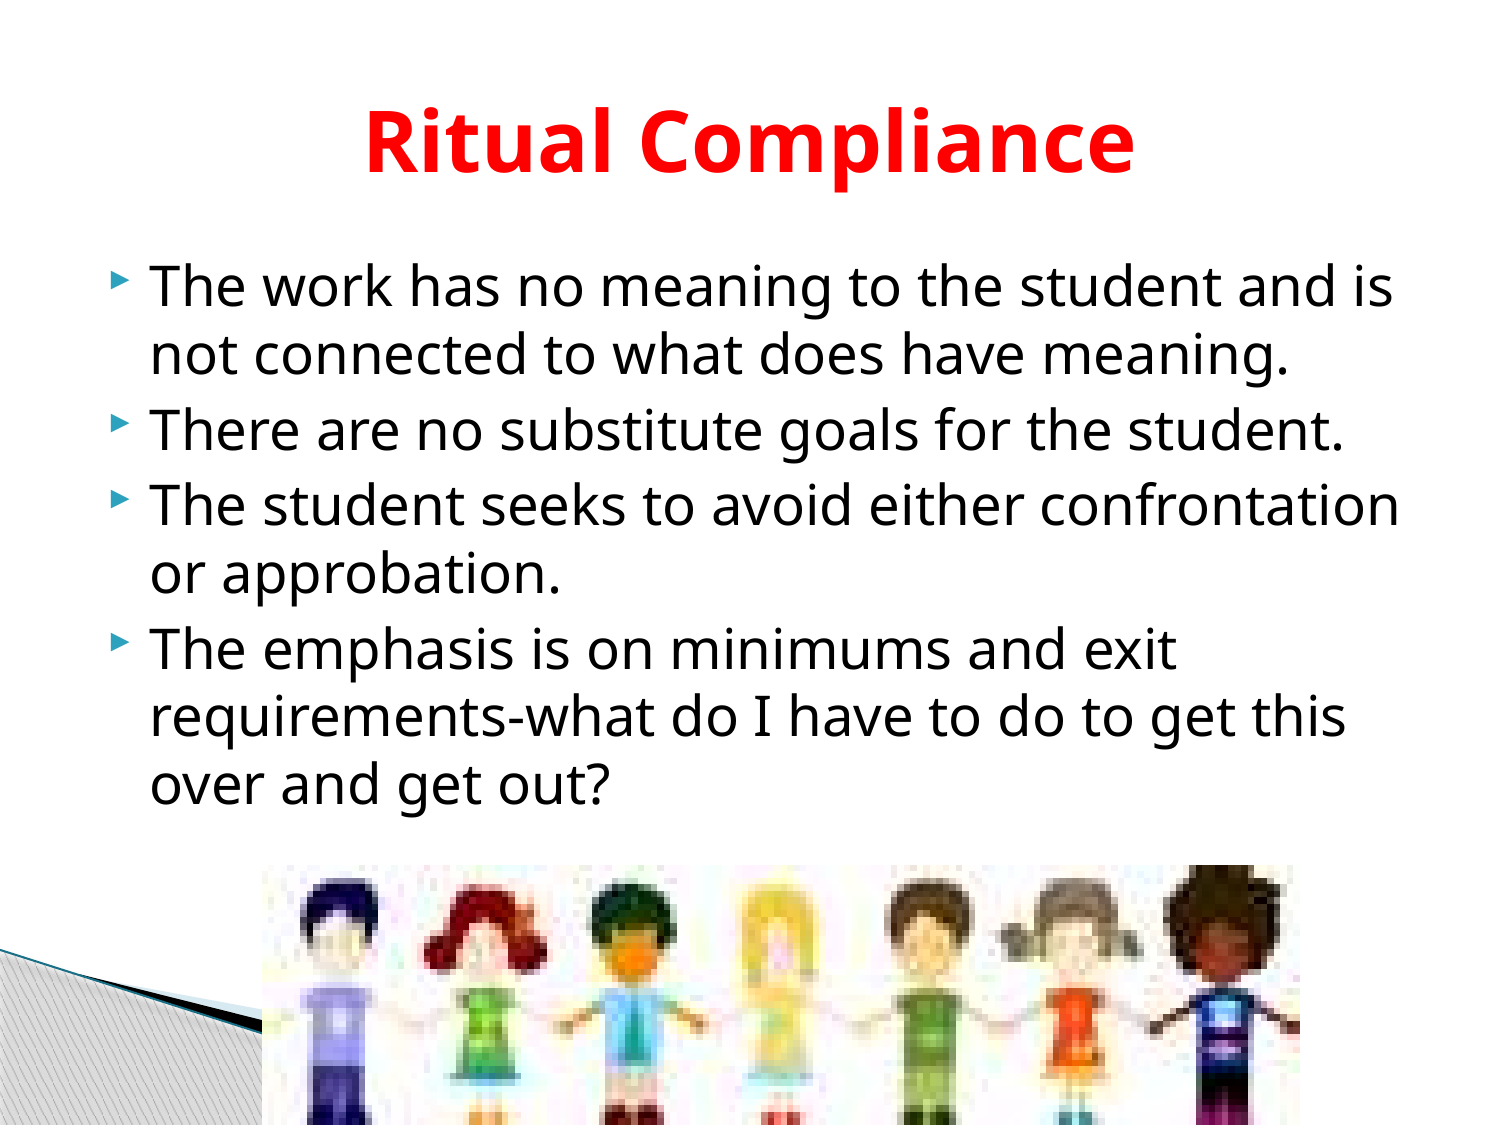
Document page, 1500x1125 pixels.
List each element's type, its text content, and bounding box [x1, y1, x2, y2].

title Ritual Compliance [75, 45, 1425, 233]
picture [262, 865, 1301, 1125]
list The work has no meaning to the student and is not connected to what does have meaning. There are no substitute goals for the student. The student seeks to avoid either confrontation or approbation. The emphasis is on minimums and exit requirements-what do I have to do to get this over and get out? [75, 243, 1425, 986]
